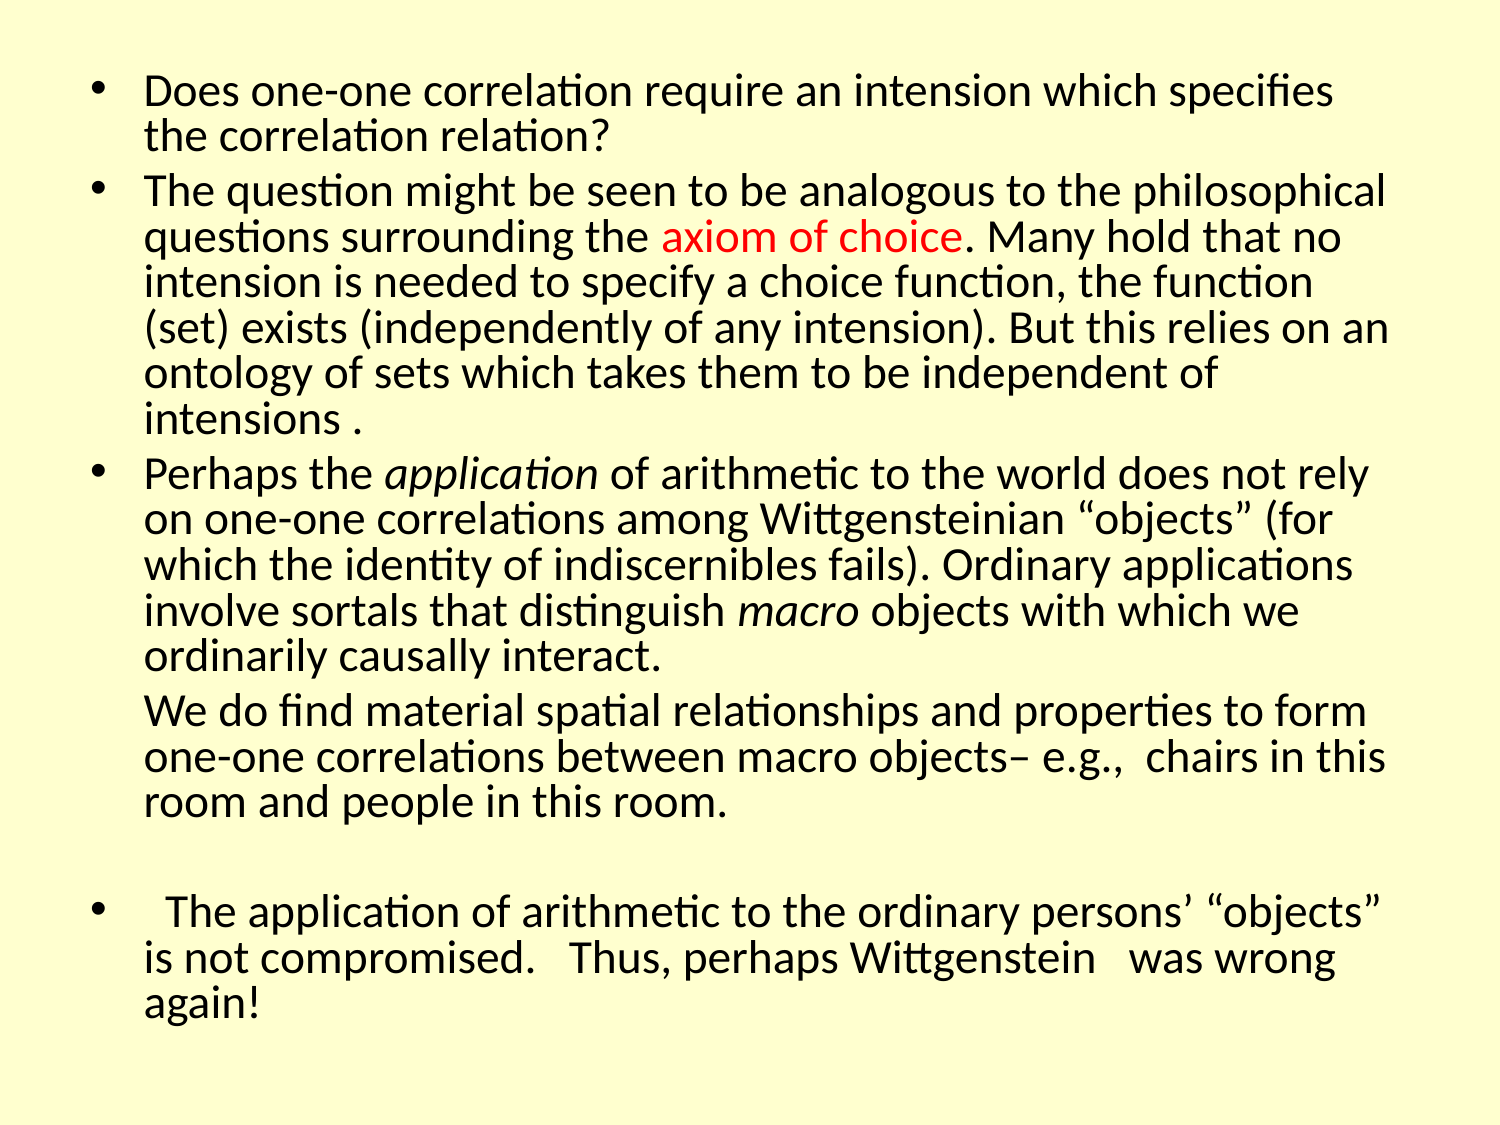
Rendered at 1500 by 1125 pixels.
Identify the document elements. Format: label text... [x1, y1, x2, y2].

list Does one-one correlation require an intension which specifies the correlation relation? The question might be seen to be analogous to the philosophical questions surrounding the axiom of choice. Many hold that no intension is needed to specify a choice function, the function (set) exists (independently of any intension). But this relies on an ontology of sets which takes them to be independent of intensions . Perhaps the application of arithmetic to the world does not rely on one-one correlations among Wittgensteinian “objects” (for which the identity of indiscernibles fails). Ordinary applications involve sortals that distinguish macro objects with which we ordinarily causally interact. We do find material spatial relationships and properties to form one-one correlations between macro objects– e.g., chairs in this room and people in this room. The application of arithmetic to the ordinary persons’ “objects” is not compromised. Thus, perhaps Wittgenstein was wrong again! [75, 62, 1425, 1038]
